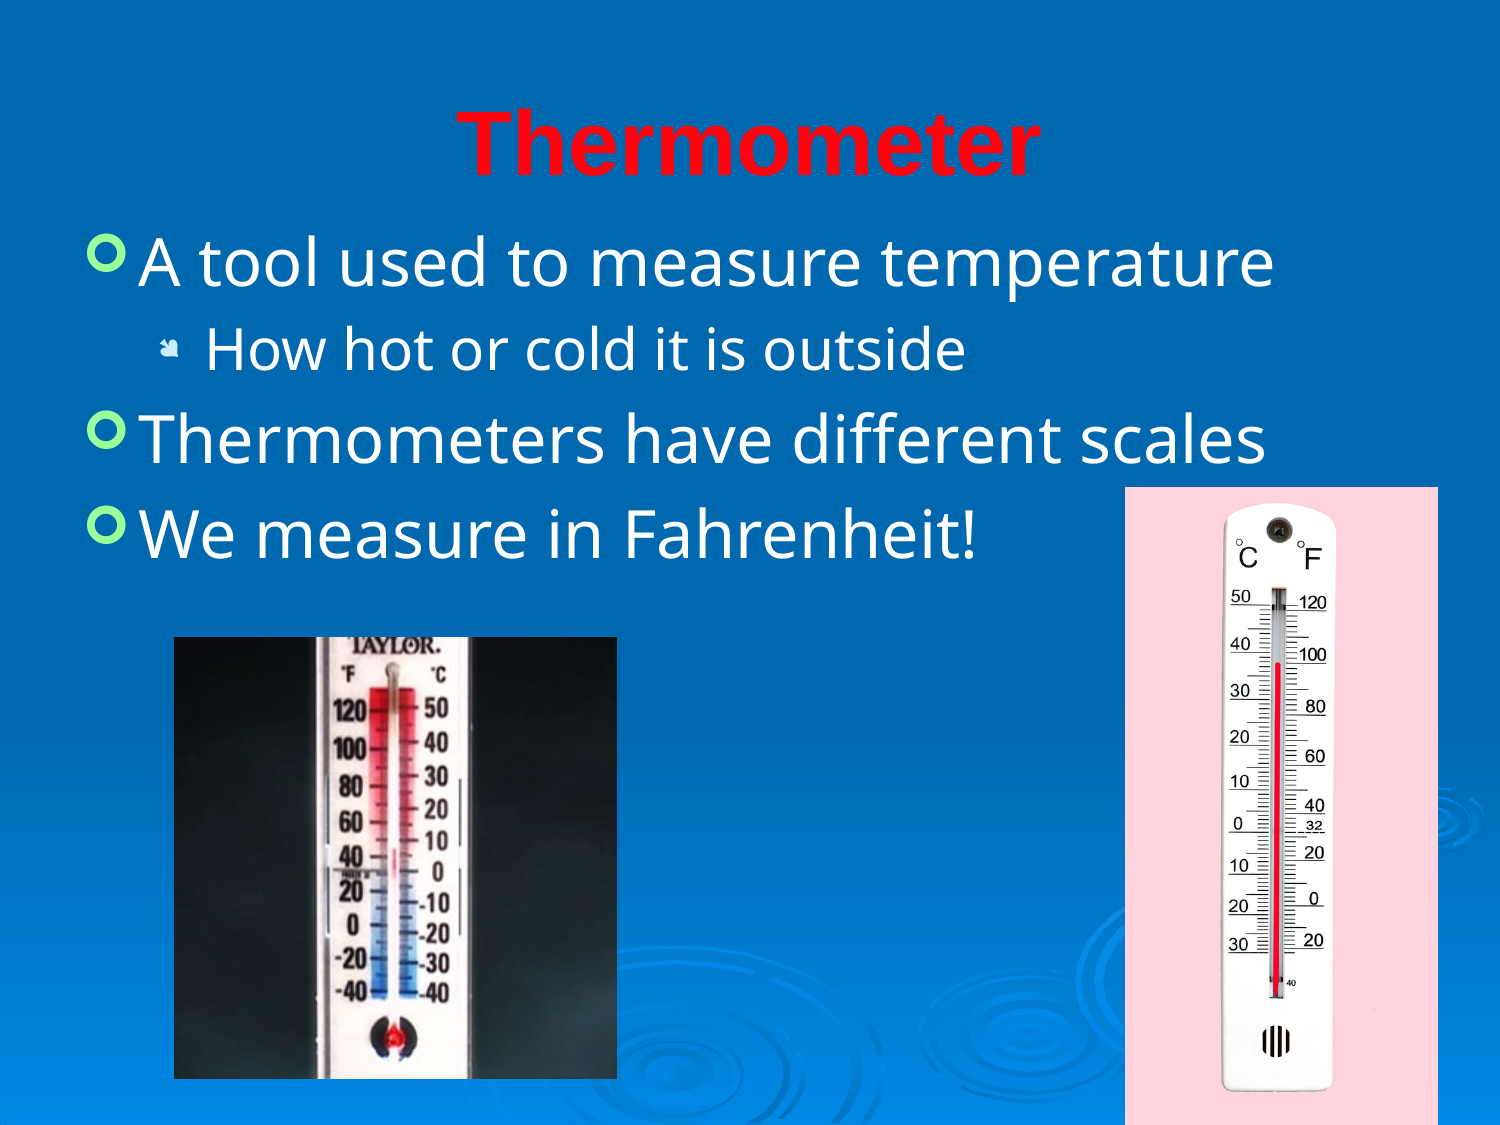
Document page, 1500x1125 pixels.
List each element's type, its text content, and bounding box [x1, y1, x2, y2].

picture [174, 637, 617, 1079]
list A tool used to measure temperature How hot or cold it is outside Thermometers have different scales We measure in Fahrenheit! [74, 211, 1426, 957]
title Thermometer [74, 45, 1426, 211]
picture [1124, 487, 1438, 1125]
